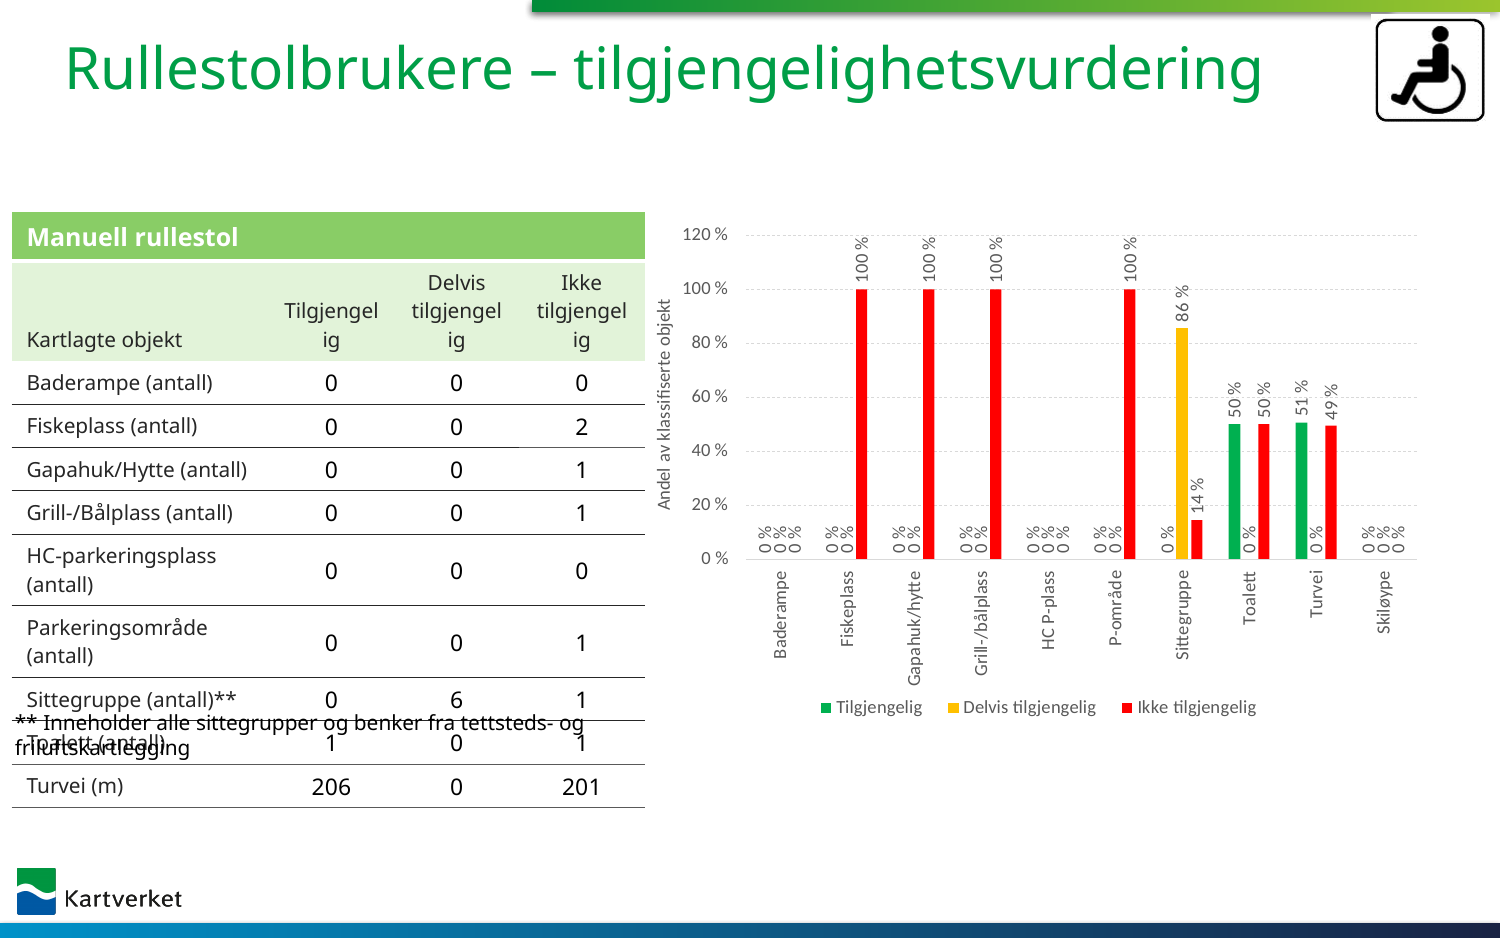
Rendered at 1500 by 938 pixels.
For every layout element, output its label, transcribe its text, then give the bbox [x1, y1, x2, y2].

table_cell Kartlagte objekt [12, 263, 269, 361]
table_cell 0 [394, 768, 519, 807]
table_cell 0 [519, 535, 638, 605]
table_cell 206 [269, 768, 394, 807]
table_cell 0 [269, 448, 394, 490]
table_cell Turvei (m) [12, 768, 269, 807]
table_cell 0 [269, 535, 394, 605]
table_cell 1 [519, 448, 638, 490]
table_cell Baderampe (antall) [12, 361, 269, 404]
picture [1371, 13, 1491, 127]
table_cell 0 [269, 678, 394, 702]
table_cell 0 [269, 606, 394, 677]
table_cell Fiskeplass (antall) [12, 405, 269, 447]
table_cell Delvis tilgjengelig [394, 263, 519, 361]
table_cell 1 [519, 606, 638, 677]
table_cell HC-parkeringsplass (antall) [12, 535, 269, 605]
table_cell 0 [519, 361, 638, 404]
table_cell 0 [269, 361, 394, 404]
table_cell 0 [394, 606, 519, 677]
table_cell 0 [269, 491, 394, 534]
table_cell Sittegruppe (antall)** [12, 678, 269, 702]
table_cell 0 [269, 405, 394, 447]
table_cell 1 [519, 678, 638, 702]
table_cell 0 [394, 405, 519, 447]
table_cell 0 [394, 535, 519, 605]
table_cell 0 [394, 448, 519, 490]
text_box ** Inneholder alle sittegrupper og benker fra tettsteds- og friluftskartlegging [0, 702, 745, 768]
table_cell 0 [394, 491, 519, 534]
table_header Manuell rullestol [12, 212, 645, 259]
table_cell 1 [519, 491, 638, 534]
table_cell Grill-/Bålplass (antall) [12, 491, 269, 534]
table_cell 201 [519, 768, 645, 807]
text_box Rullestolbrukere – tilgjengelighetsvurdering [49, 12, 1372, 109]
table_cell 0 [394, 361, 519, 404]
table_cell Ikke tilgjengelig [519, 263, 638, 361]
picture [643, 218, 1427, 728]
table_cell Tilgjengelig [269, 263, 394, 361]
table_cell Gapahuk/Hytte (antall) [12, 448, 269, 490]
table_cell 2 [519, 405, 638, 447]
table_cell 6 [394, 678, 519, 702]
table_cell Parkeringsområde (antall) [12, 606, 269, 677]
